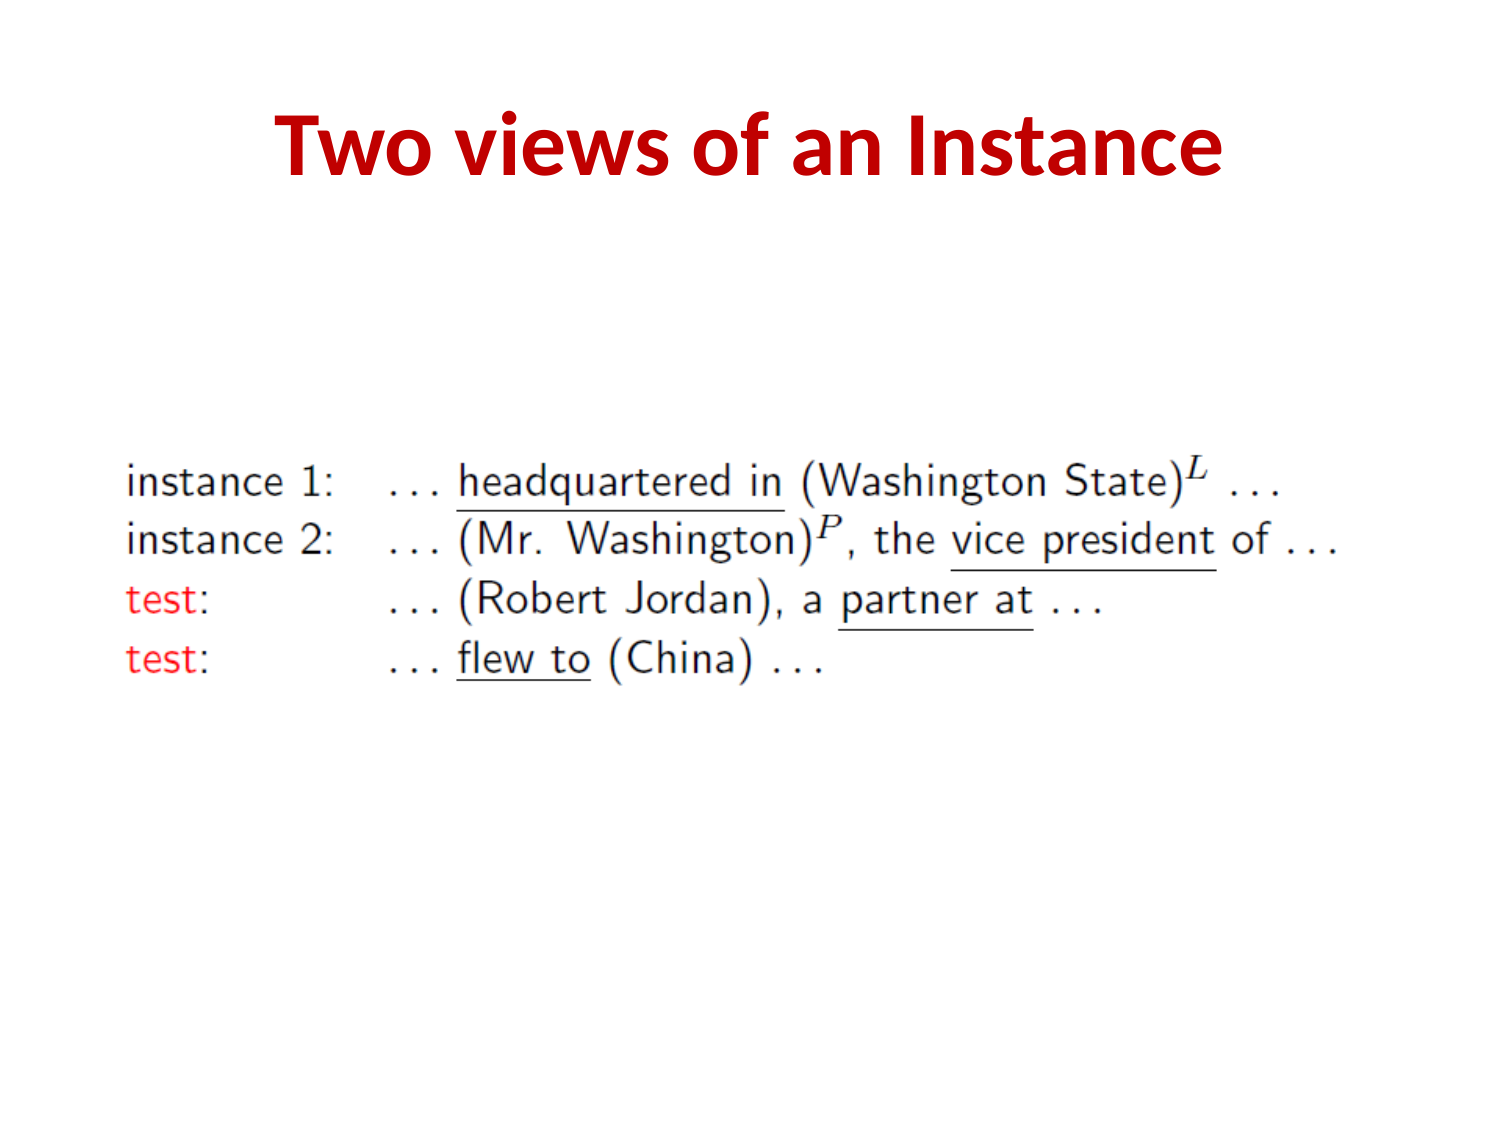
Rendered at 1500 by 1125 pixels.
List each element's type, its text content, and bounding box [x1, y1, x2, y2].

title Two views of an Instance [75, 45, 1425, 233]
picture [100, 399, 1400, 726]
